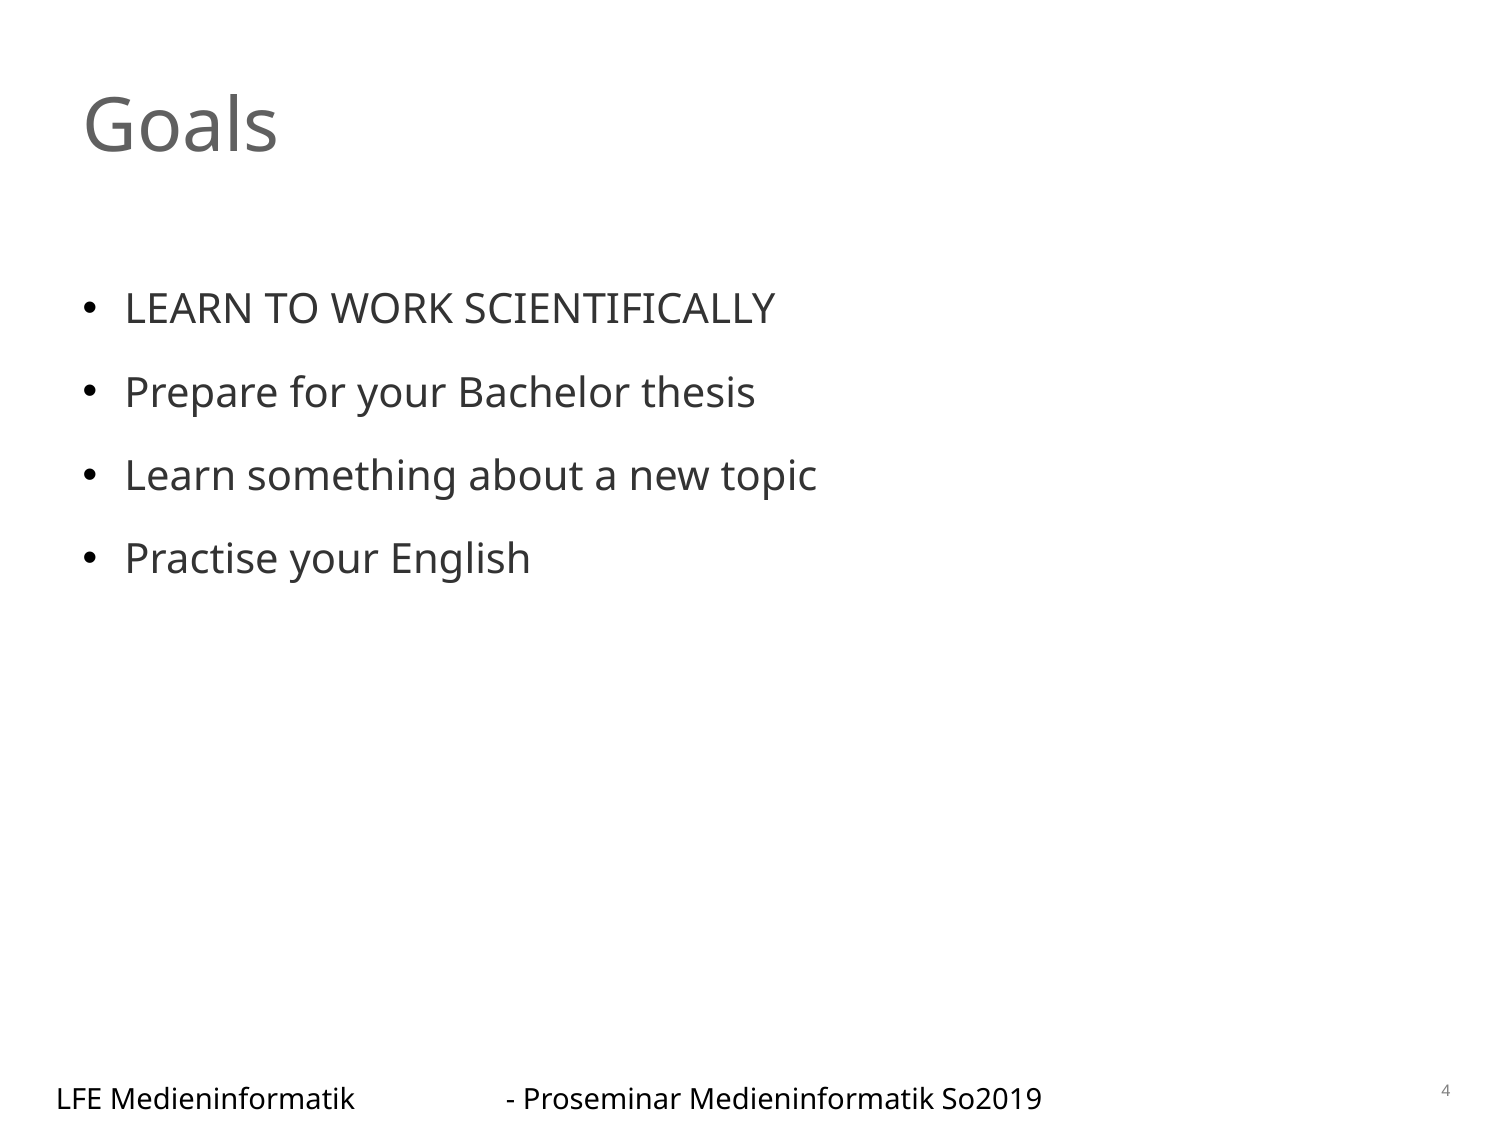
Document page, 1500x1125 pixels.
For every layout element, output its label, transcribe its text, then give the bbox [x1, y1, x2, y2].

text_box 4 [1366, 1072, 1459, 1108]
text_box LEARN TO WORK SCIENTIFICALLY Prepare for your Bachelor thesis Learn something about a new topic Practise your English [74, 249, 1425, 1005]
text_box Goals [74, 28, 1425, 216]
